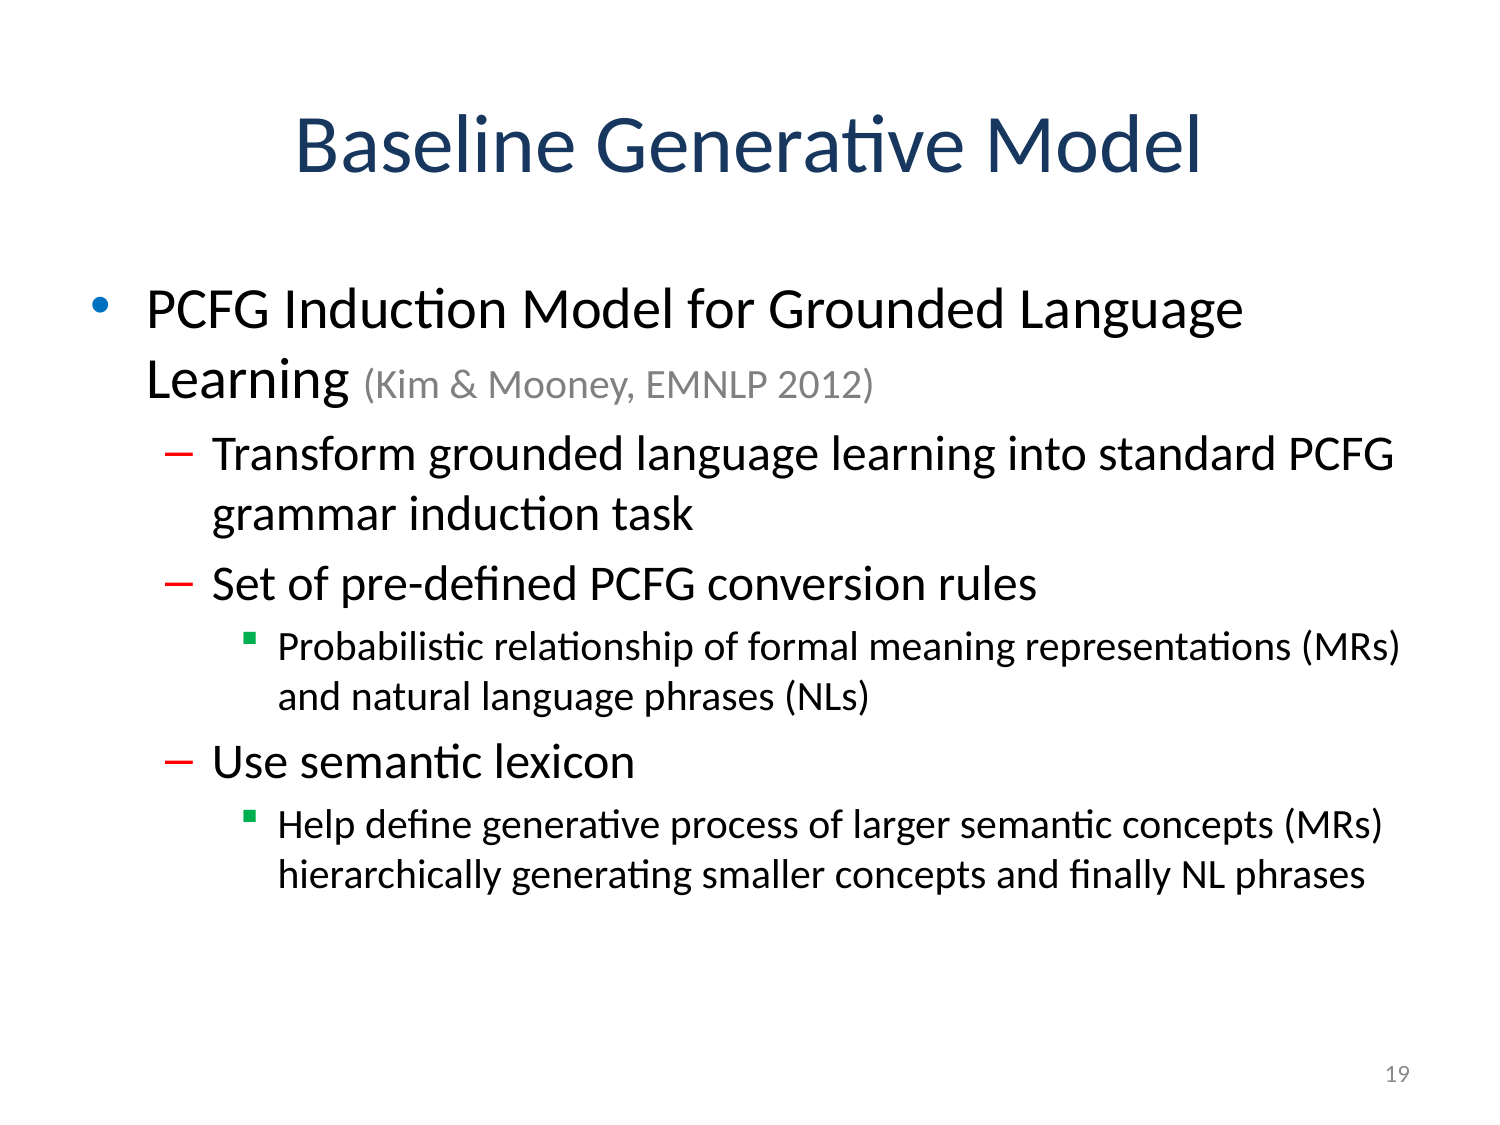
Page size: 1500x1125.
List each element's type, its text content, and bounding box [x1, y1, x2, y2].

list PCFG Induction Model for Grounded Language Learning (Kim & Mooney, EMNLP 2012) Transform grounded language learning into standard PCFG grammar induction task Set of pre-defined PCFG conversion rules Probabilistic relationship of formal meaning representations (MRs) and natural language phrases (NLs) Use semantic lexicon Help define generative process of larger semantic concepts (MRs) hierarchically generating smaller concepts and finally NL phrases [75, 262, 1425, 1083]
slide_number 19 [1074, 1042, 1425, 1103]
title Baseline Generative Model [75, 45, 1425, 233]
